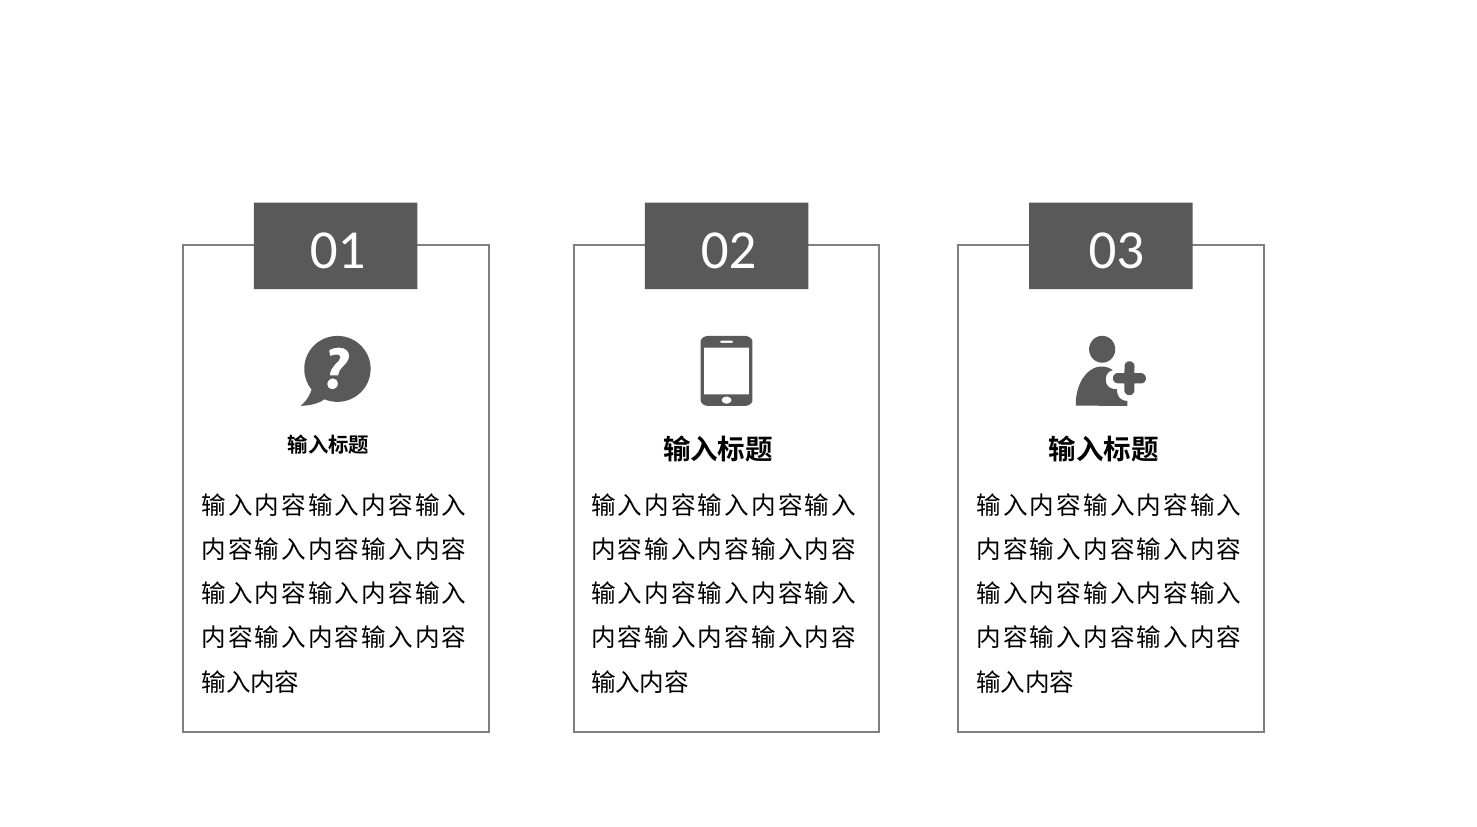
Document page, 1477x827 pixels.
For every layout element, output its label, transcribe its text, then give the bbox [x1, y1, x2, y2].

text_box [253, 202, 418, 290]
text_box 01 [294, 206, 381, 288]
text_box [300, 335, 371, 406]
text_box 输入内容输入内容输入内容输入内容输入内容输入内容输入内容输入内容输入内容输入内容输入内容 [576, 517, 872, 704]
text_box [1074, 360, 1147, 407]
text_box [957, 244, 1265, 424]
text_box 输入标题 [499, 424, 885, 517]
text_box 输入标题 [109, 424, 499, 464]
text_box 02 [686, 206, 772, 288]
text_box [573, 244, 880, 424]
text_box 输入标题 [885, 424, 1323, 517]
text_box [573, 517, 880, 733]
text_box 03 [1073, 206, 1160, 288]
text_box 输入内容输入内容输入内容输入内容输入内容输入内容输入内容输入内容输入内容输入内容输入内容 [186, 467, 482, 704]
text_box 输入内容输入内容输入内容输入内容输入内容输入内容输入内容输入内容输入内容输入内容输入内容 [961, 517, 1257, 704]
text_box [182, 244, 490, 424]
text_box [1088, 334, 1117, 364]
text_box [699, 334, 754, 407]
text_box [957, 517, 1265, 733]
text_box [1028, 202, 1194, 290]
text_box [644, 202, 809, 290]
text_box [182, 464, 490, 733]
